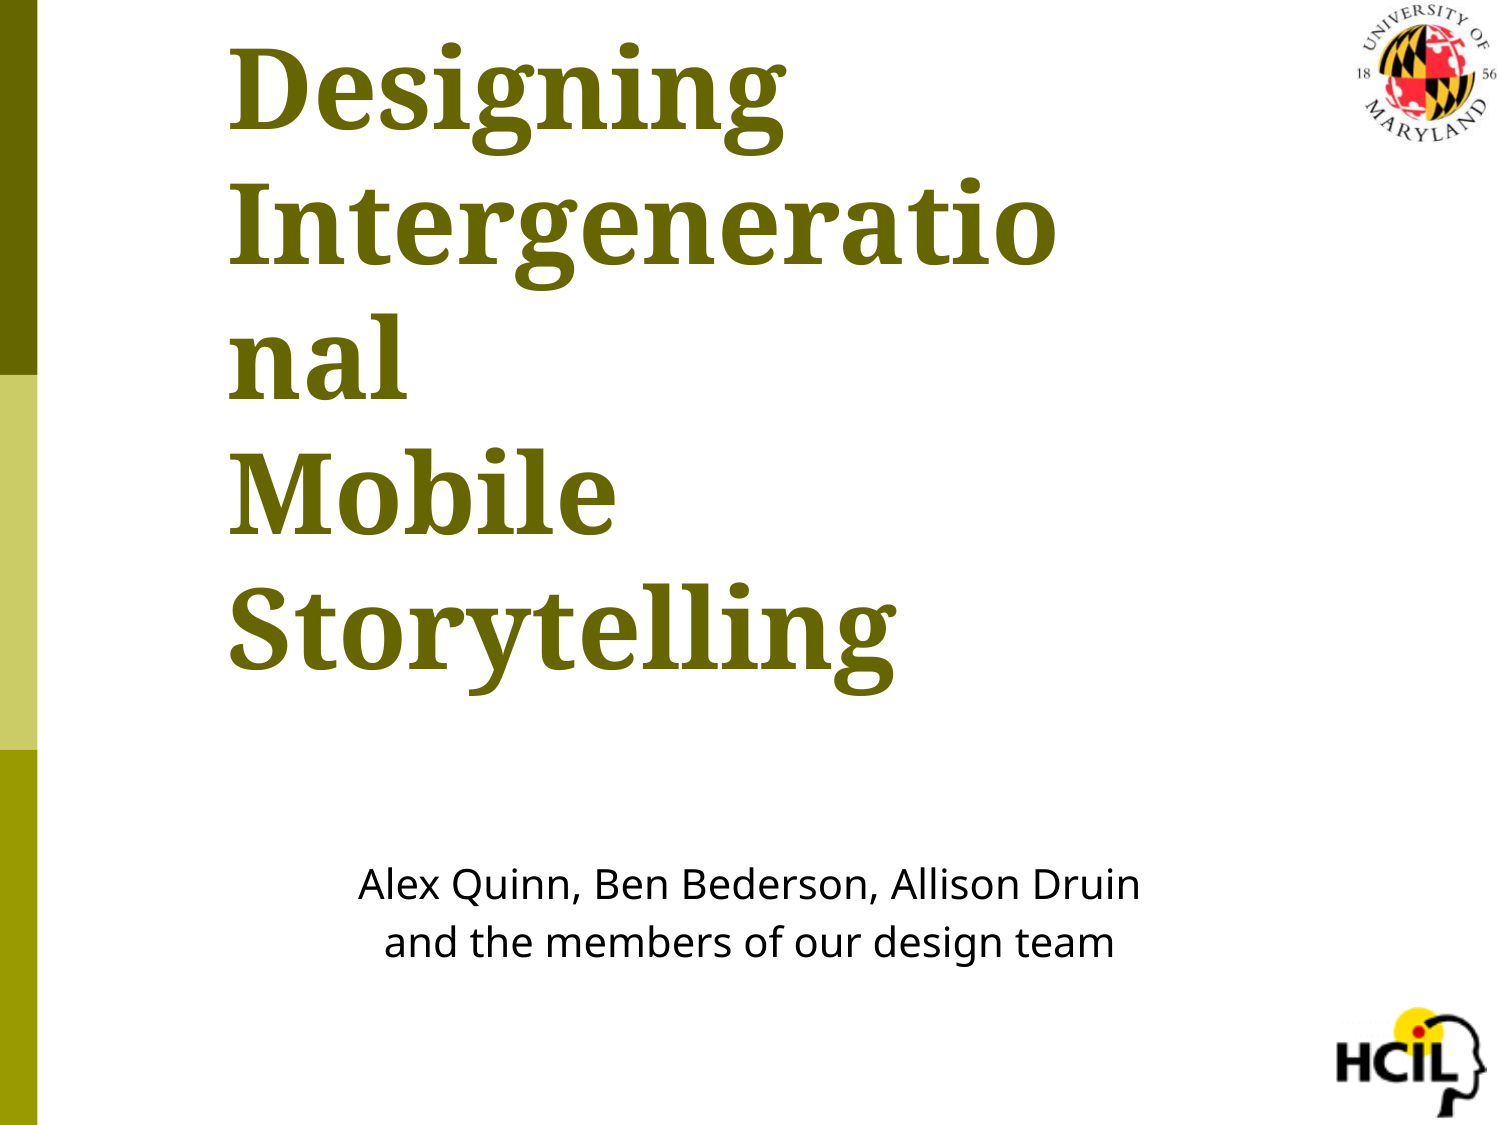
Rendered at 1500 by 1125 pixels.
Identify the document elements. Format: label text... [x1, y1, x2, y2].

subtitle Alex Quinn, Ben Bederson, Allison Druin and the members of our design team [224, 849, 1276, 976]
title Designing Intergenerational Mobile Storytelling [212, 149, 1151, 701]
picture [1353, 0, 1500, 146]
picture [1336, 1007, 1487, 1120]
